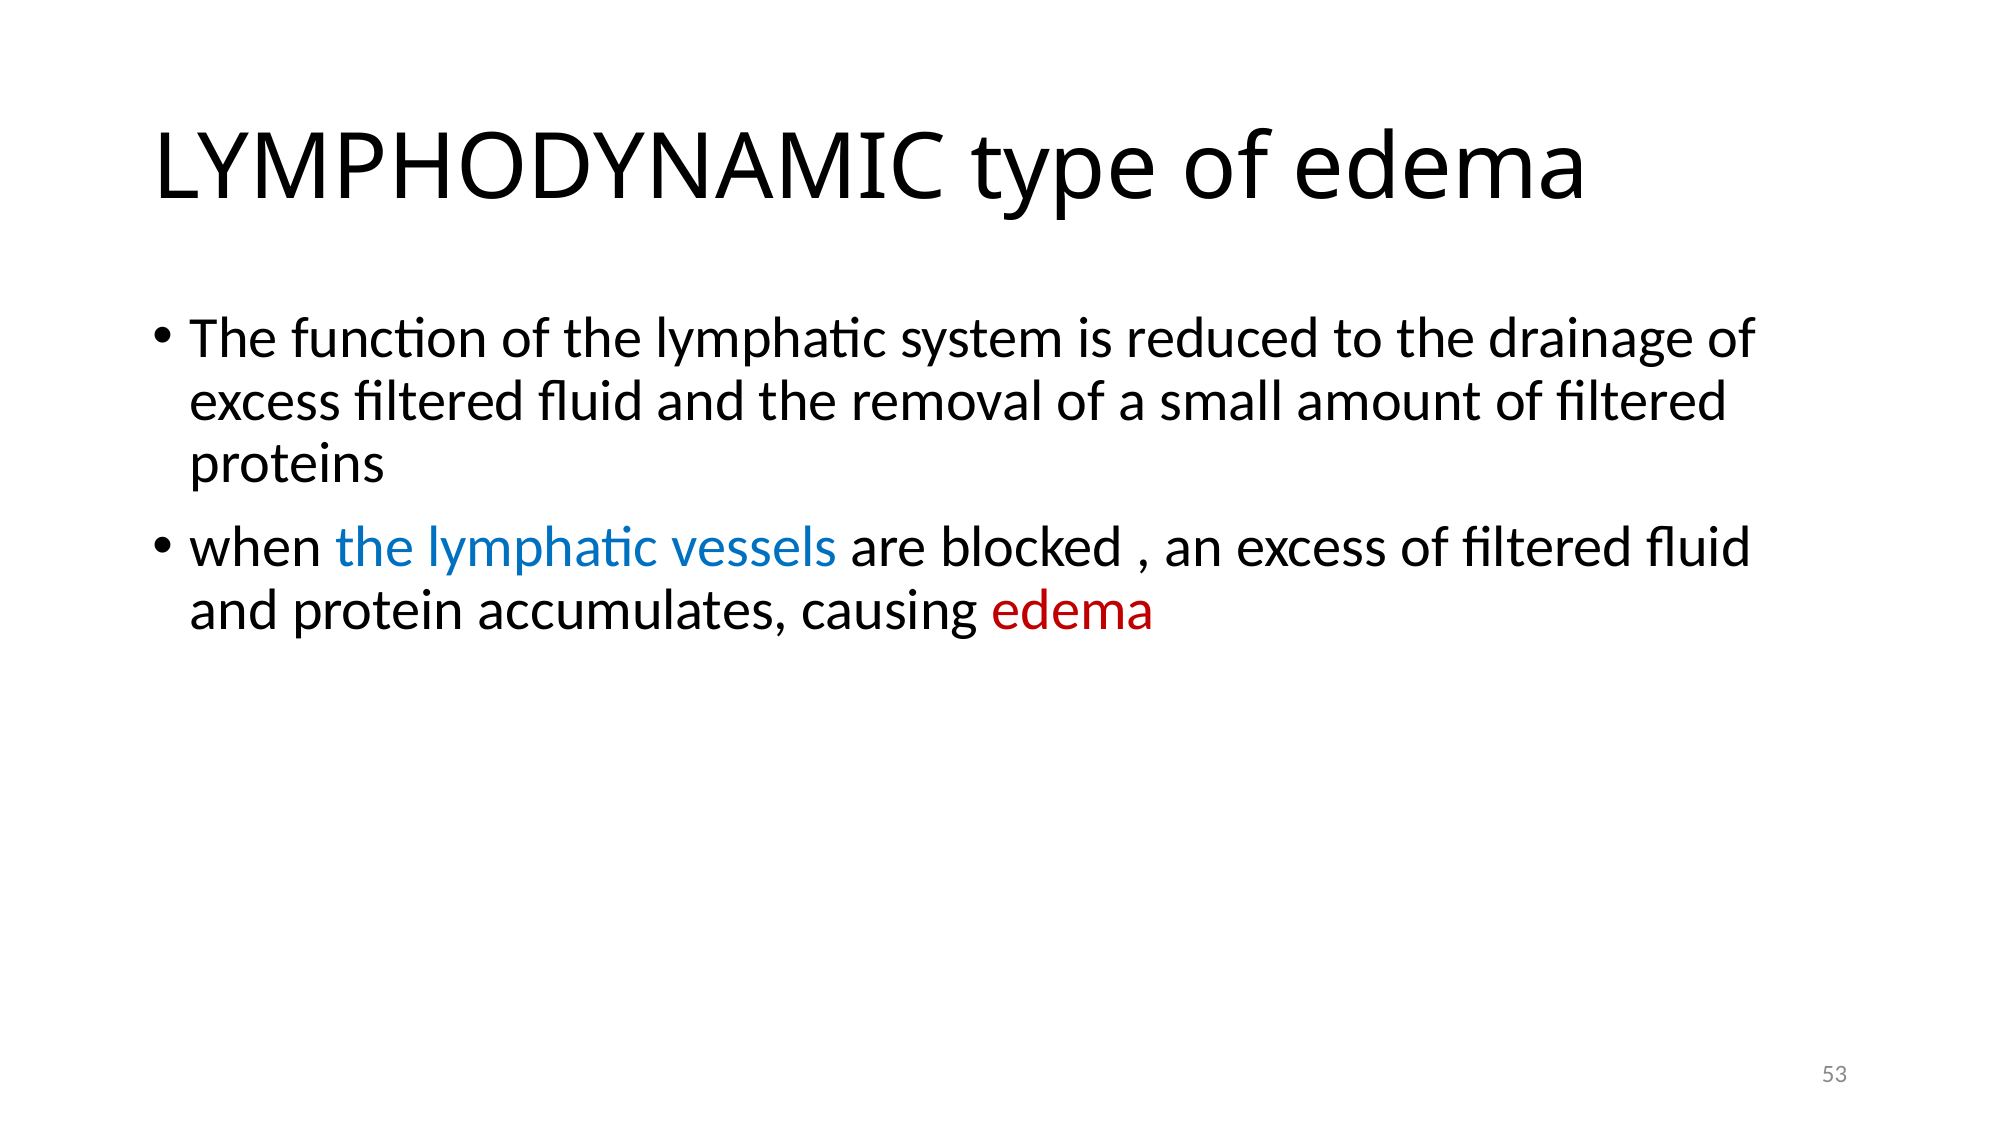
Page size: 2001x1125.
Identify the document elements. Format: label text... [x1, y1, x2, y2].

title LYMPHODYNAMIC type of edema [137, 59, 1863, 278]
slide_number 53 [1412, 1042, 1863, 1103]
list The function of the lymphatic system is reduced to the drainage of excess filtered fluid and the removal of a small amount of filtered proteins when the lymphatic vessels are blocked , an excess of filtered fluid and protein accumulates, causing edema [137, 299, 1863, 1014]
